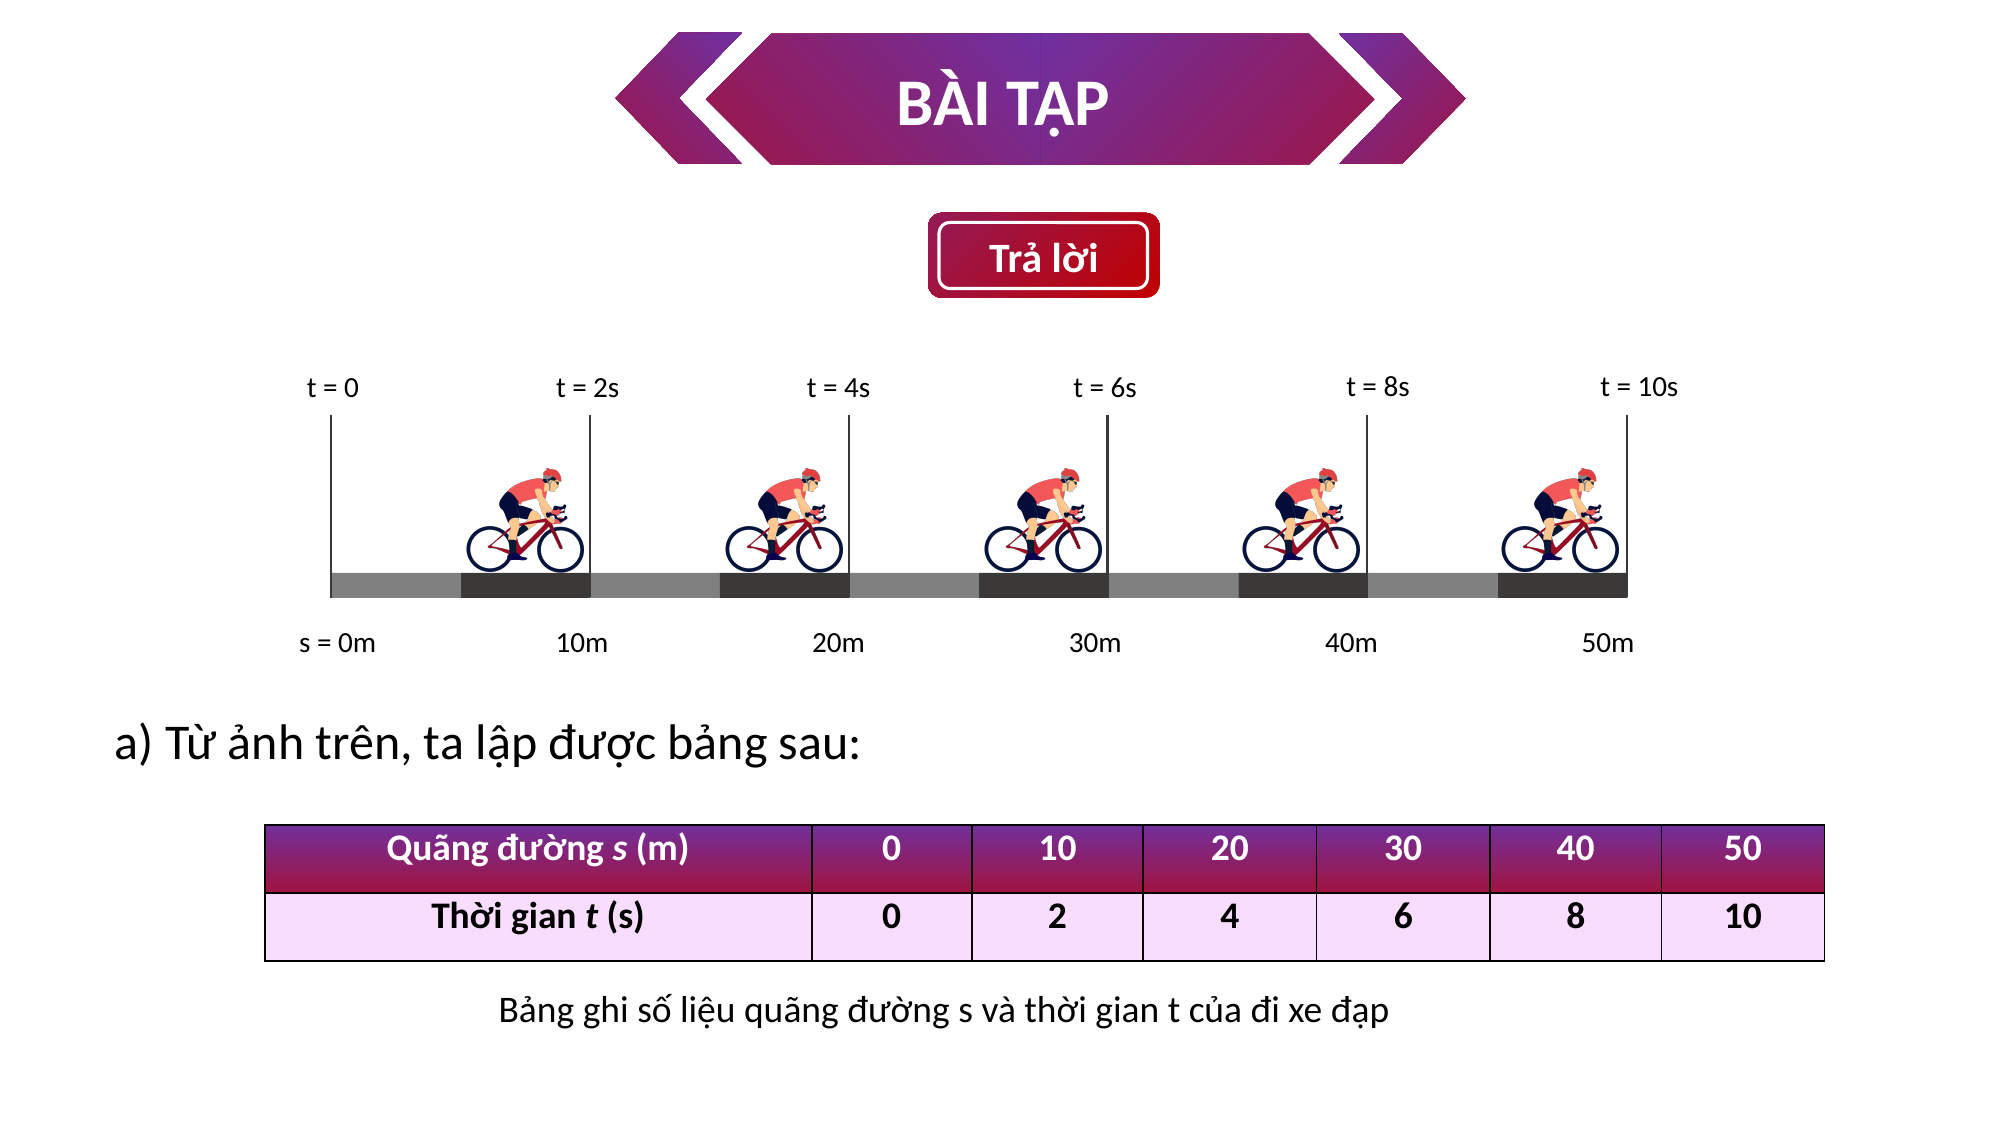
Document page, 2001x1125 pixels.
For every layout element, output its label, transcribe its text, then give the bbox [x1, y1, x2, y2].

table_header 20 [1144, 826, 1316, 892]
table_cell Thời gian t (s) [266, 894, 811, 960]
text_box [928, 212, 1160, 298]
table_cell 6 [1317, 894, 1489, 960]
text_box [1337, 32, 1468, 165]
text_box [614, 31, 744, 165]
table_header 0 [813, 826, 971, 892]
text_box Bảng ghi số liệu quãng đường s và thời gian t của đi xe đạp [483, 977, 1515, 1038]
table_cell 0 [813, 894, 971, 960]
text_box a) Từ ảnh trên, ta lập được bảng sau: [100, 702, 1131, 778]
table_cell 8 [1491, 894, 1661, 960]
table_cell 10 [1662, 894, 1824, 960]
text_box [705, 33, 1375, 165]
table_cell 4 [1144, 894, 1316, 960]
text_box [284, 359, 1714, 667]
table_header 50 [1662, 826, 1824, 892]
table_header 40 [1491, 826, 1661, 892]
table_header Quãng đường s (m) [266, 826, 811, 892]
table_cell 2 [973, 894, 1142, 960]
table_header 10 [973, 826, 1142, 892]
table_header 30 [1317, 826, 1489, 892]
